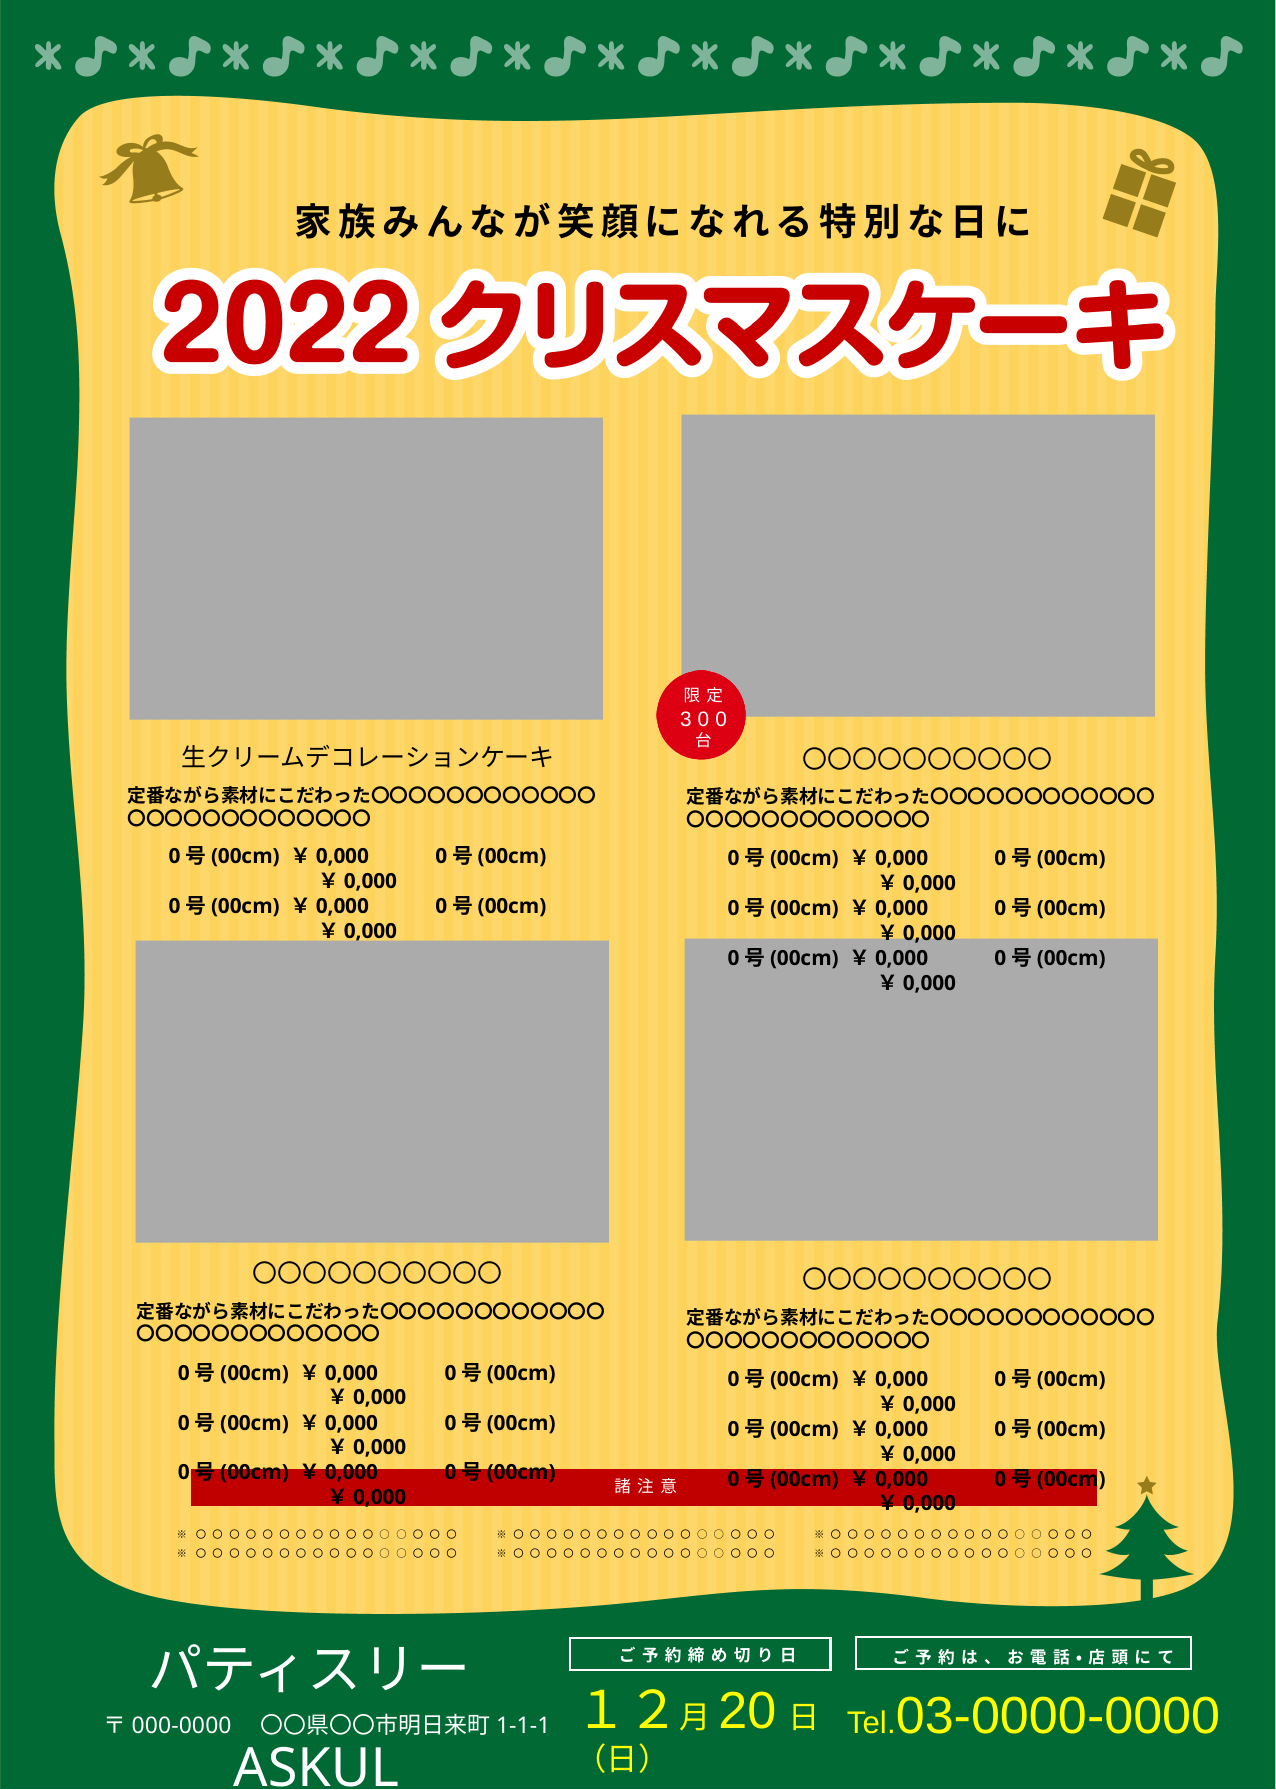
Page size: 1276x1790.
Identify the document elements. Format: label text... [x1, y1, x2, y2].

text_box ご予約締め切り日 [618, 1642, 914, 1665]
text_box 家族みんなが笑顔になれる特別な日に [295, 195, 1085, 243]
text_box １２月20日（日） [575, 1674, 854, 1777]
text_box 〒000-0000 〇〇県〇〇市明日来町1-1-1 [84, 1694, 570, 1738]
text_box [569, 1637, 832, 1671]
picture [0, 0, 1276, 1789]
text_box 諸注意 [614, 1473, 748, 1496]
text_box [855, 1636, 1192, 1670]
text_box [191, 1469, 1097, 1506]
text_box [136, 1240, 615, 1456]
text_box Tel.03-0000-0000 [846, 1678, 1233, 1744]
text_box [127, 724, 605, 940]
text_box ※〇〇〇〇〇〇〇〇〇〇〇○○〇〇〇 ※〇〇〇〇〇〇〇〇〇〇〇○○〇〇〇 ※〇〇〇〇〇〇〇〇〇〇〇○○〇〇〇 ※〇〇〇〇〇〇〇〇〇〇〇○○〇〇〇 ※〇〇〇〇〇〇〇〇〇〇〇○○〇〇〇 ※〇〇〇〇〇〇〇〇〇〇〇○○〇〇〇 [176, 1519, 1127, 1580]
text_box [686, 725, 1165, 941]
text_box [686, 1246, 1165, 1462]
text_box パティスリーASKUL [73, 1599, 559, 1790]
